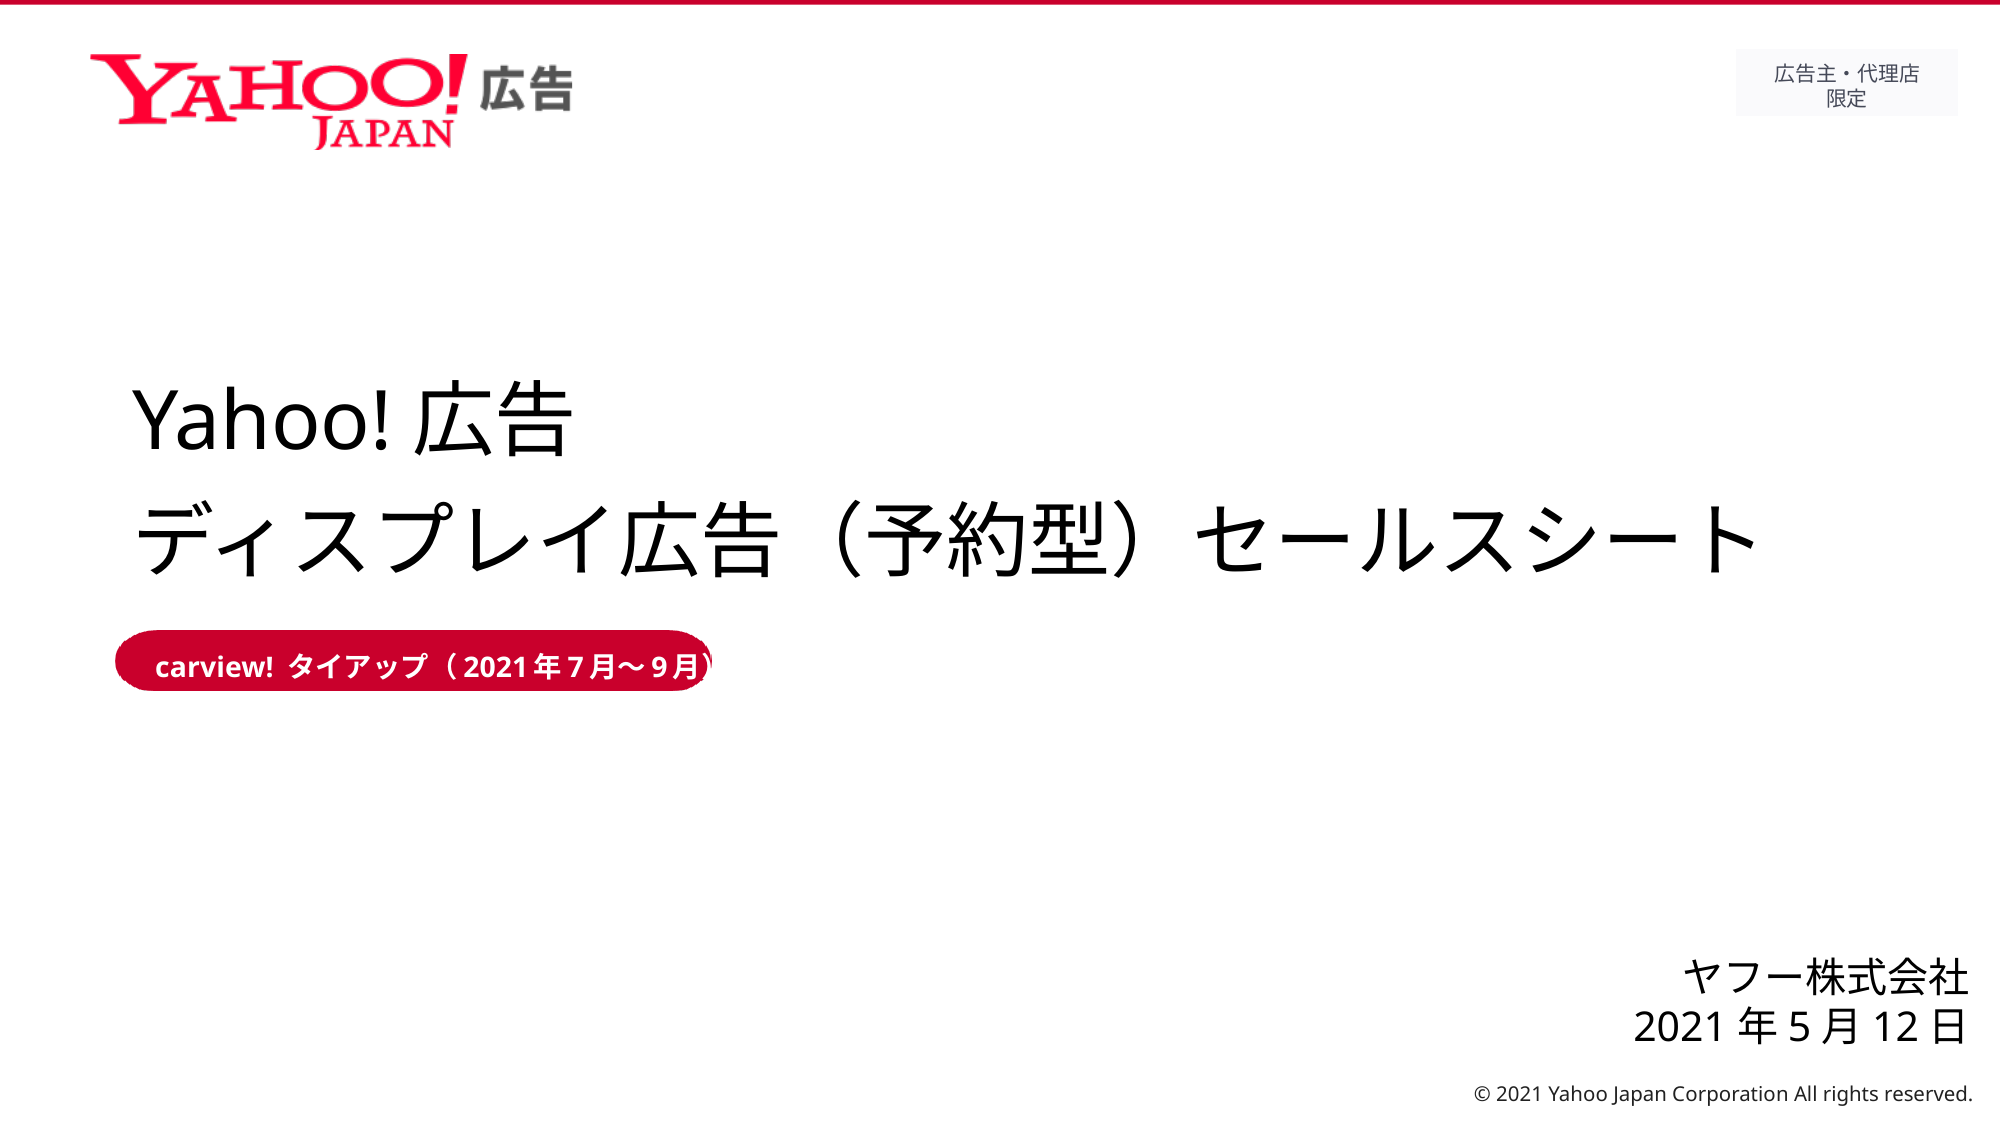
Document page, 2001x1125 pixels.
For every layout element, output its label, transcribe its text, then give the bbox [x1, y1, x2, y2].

picture [114, 630, 712, 691]
text_box carview! タイアップ（2021年7月～9月） [155, 640, 770, 713]
picture [90, 54, 573, 150]
text_box ヤフー株式会社 2021年5月12日 [1570, 943, 1985, 1057]
text_box © 2021 Yahoo Japan Corporation All rights reserved. [1381, 1057, 1993, 1125]
text_box [0, 0, 2000, 5]
text_box Yahoo!広告 ディスプレイ広告（予約型）セールスシート [114, 314, 1820, 619]
